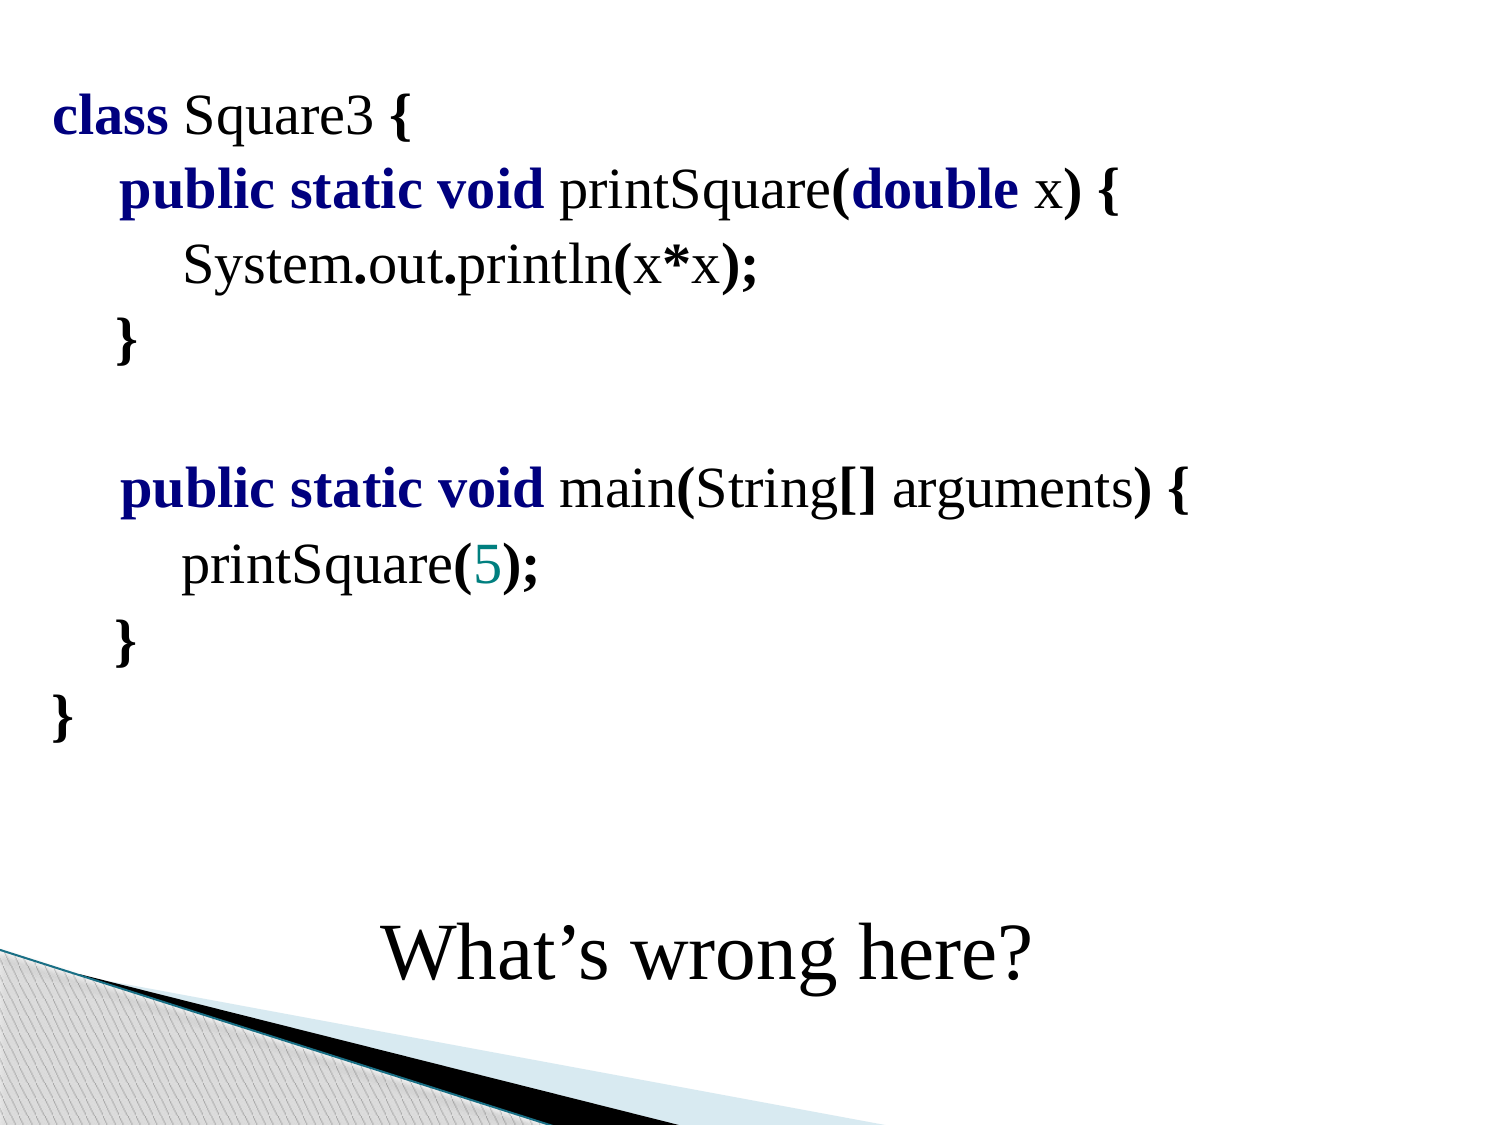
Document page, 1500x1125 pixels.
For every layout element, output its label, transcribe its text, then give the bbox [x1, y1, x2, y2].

text_box printSquare(5); [181, 542, 542, 602]
text_box public static void printSquare(double x) { [119, 167, 1121, 227]
text_box } [115, 318, 139, 378]
text_box public static void main(String[] arguments) { [120, 466, 1192, 526]
text_box System.out.println(x*x); [182, 242, 761, 302]
text_box } } [51, 619, 139, 754]
text_box What’s wrong here? [379, 900, 1035, 1003]
text_box class Square3 { [52, 93, 413, 153]
